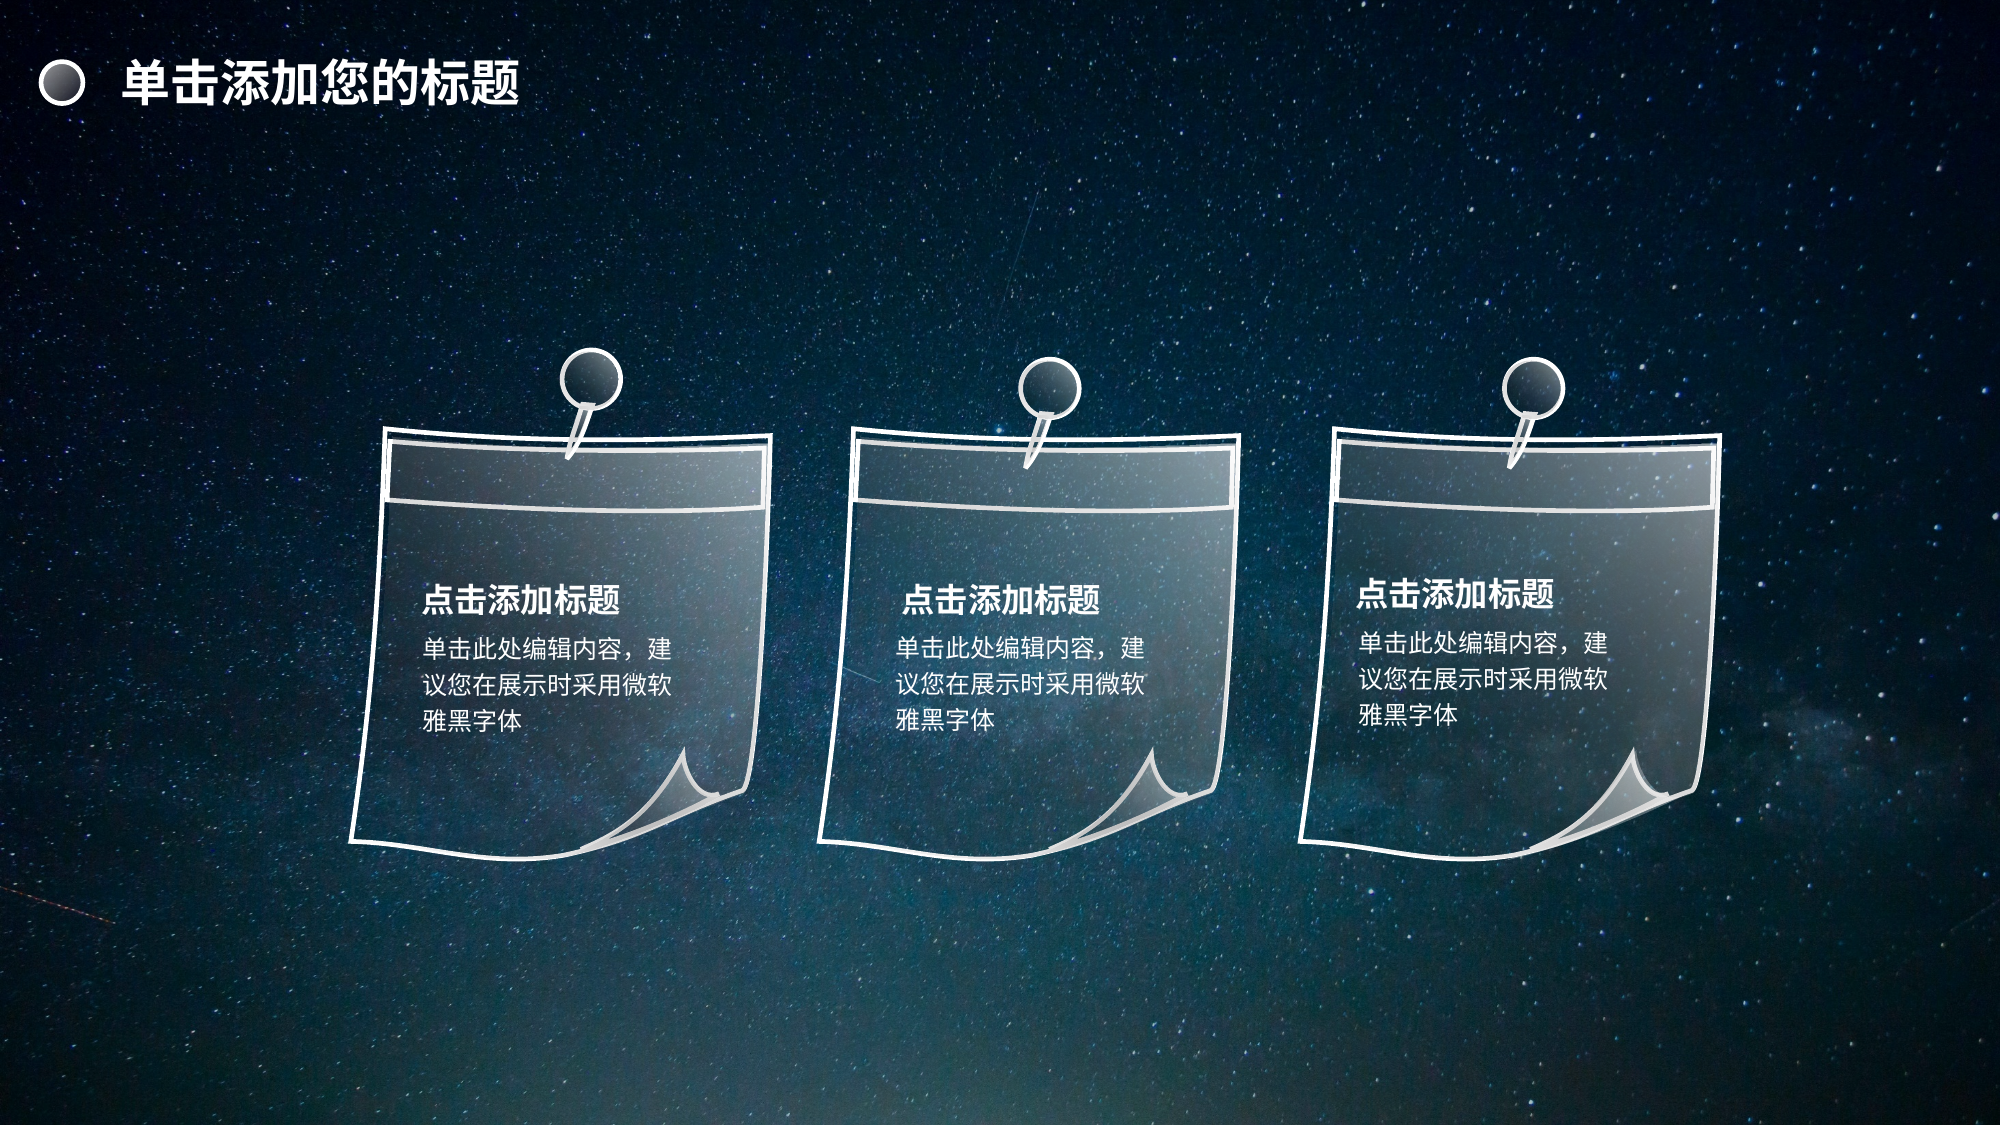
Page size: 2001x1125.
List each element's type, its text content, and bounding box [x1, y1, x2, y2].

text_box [1300, 428, 1720, 869]
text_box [1501, 359, 1563, 470]
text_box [1017, 359, 1080, 470]
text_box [350, 428, 771, 869]
picture [0, 0, 2000, 1125]
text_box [558, 349, 621, 461]
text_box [819, 428, 1239, 869]
text_box 单击添加您的标题 [105, 43, 801, 119]
